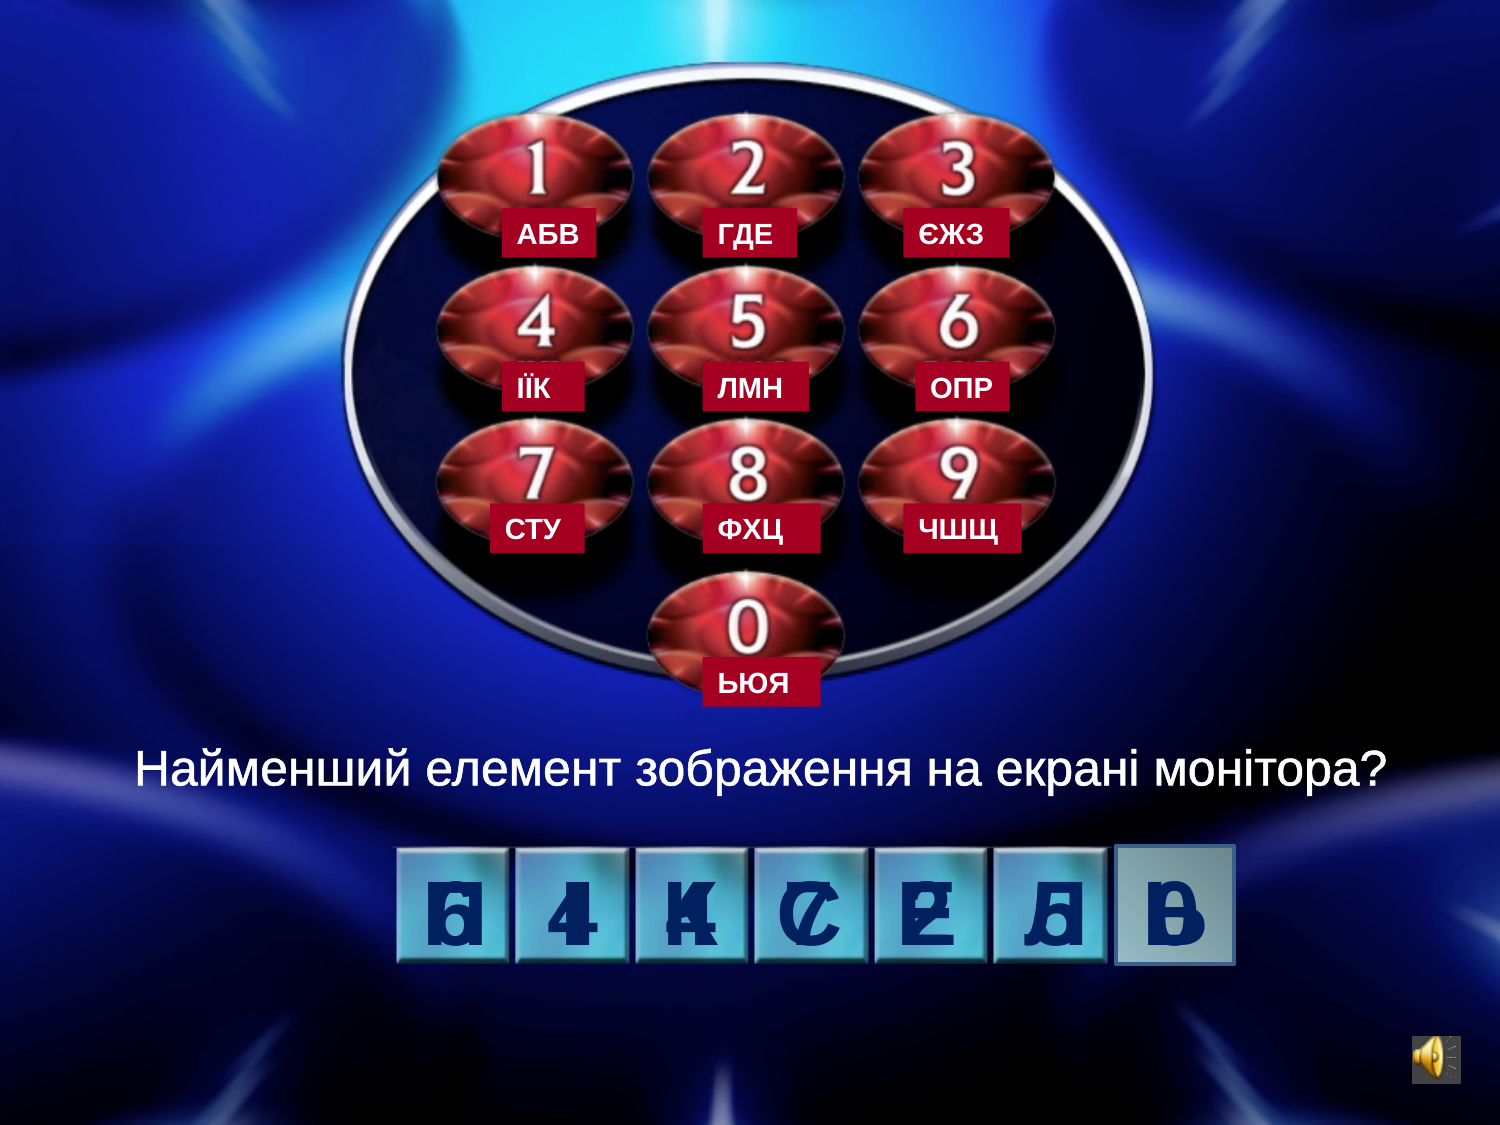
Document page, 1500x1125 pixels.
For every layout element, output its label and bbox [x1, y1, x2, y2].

text_box [407, 845, 1223, 973]
picture [1411, 1034, 1462, 1086]
text_box [0, 0, 1500, 1125]
